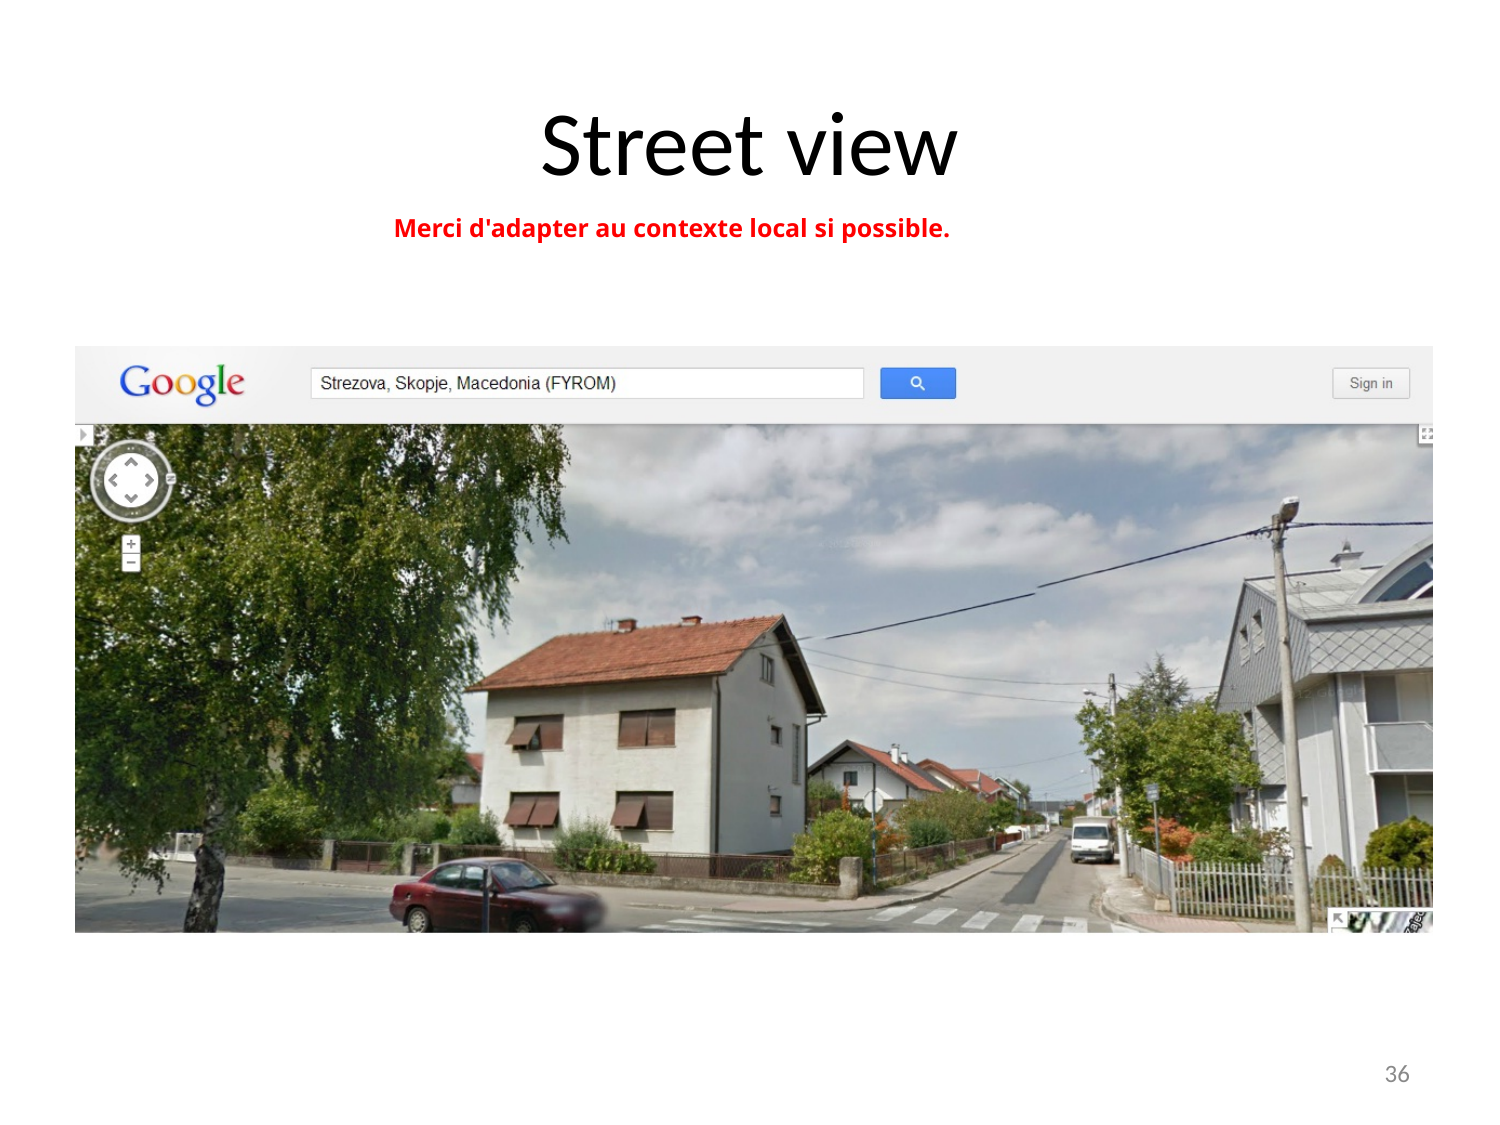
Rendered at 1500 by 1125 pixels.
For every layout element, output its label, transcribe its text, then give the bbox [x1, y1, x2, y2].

text_box Merci d'adapter au contexte local si possible. [378, 205, 1129, 251]
slide_number * [1074, 1042, 1425, 1103]
title Street view [75, 45, 1425, 233]
picture [74, 346, 1433, 974]
